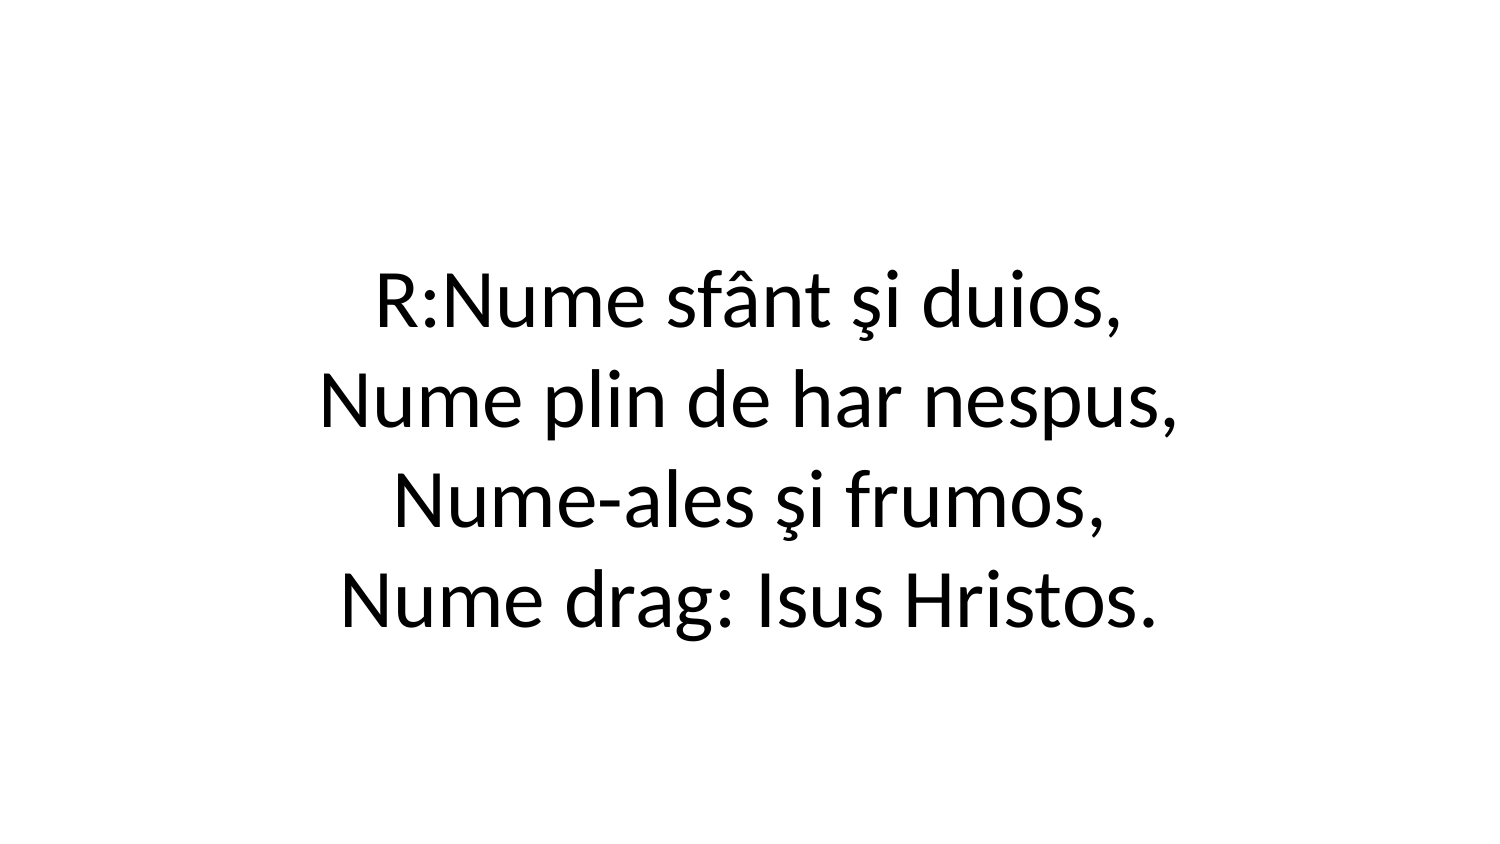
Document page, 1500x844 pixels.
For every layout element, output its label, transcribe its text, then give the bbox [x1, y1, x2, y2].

text_box R:Nume sfânt şi duios, Nume plin de har nespus, Nume-ales şi frumos, Nume drag: Isus Hristos. [303, 192, 1197, 652]
